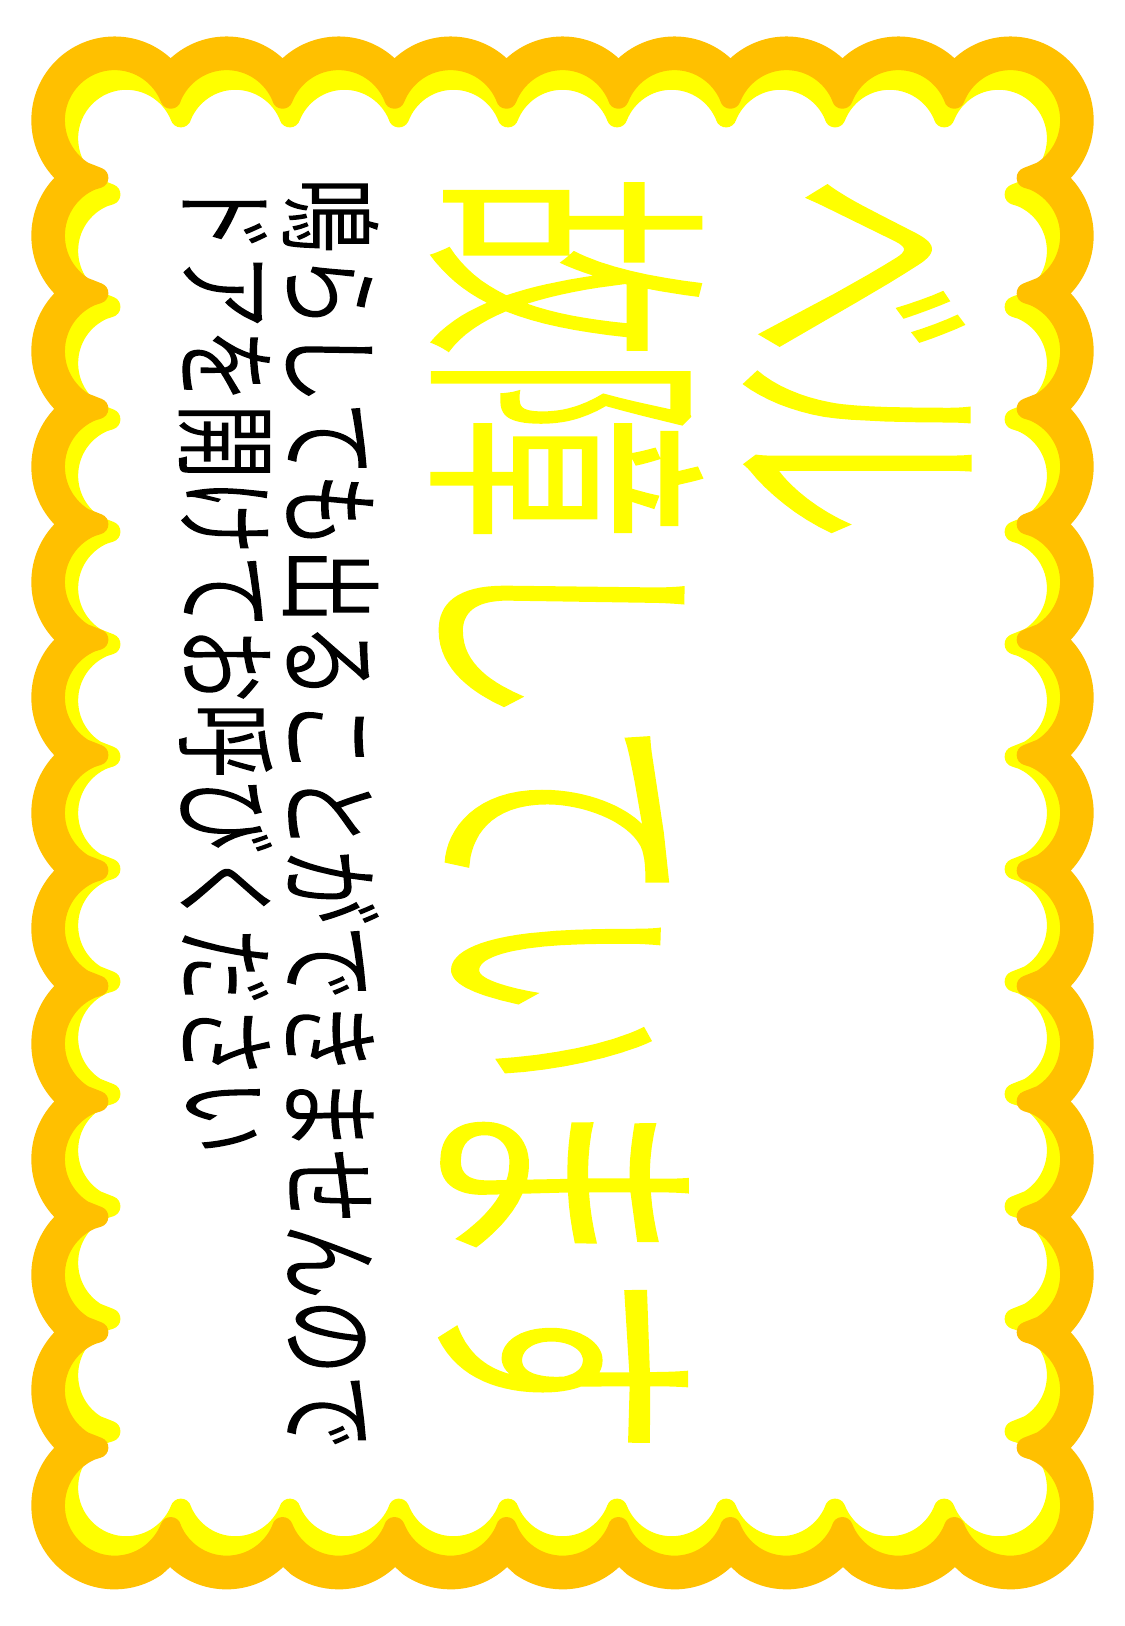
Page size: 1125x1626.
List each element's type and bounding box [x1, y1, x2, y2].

text_box [41, 46, 1084, 1580]
